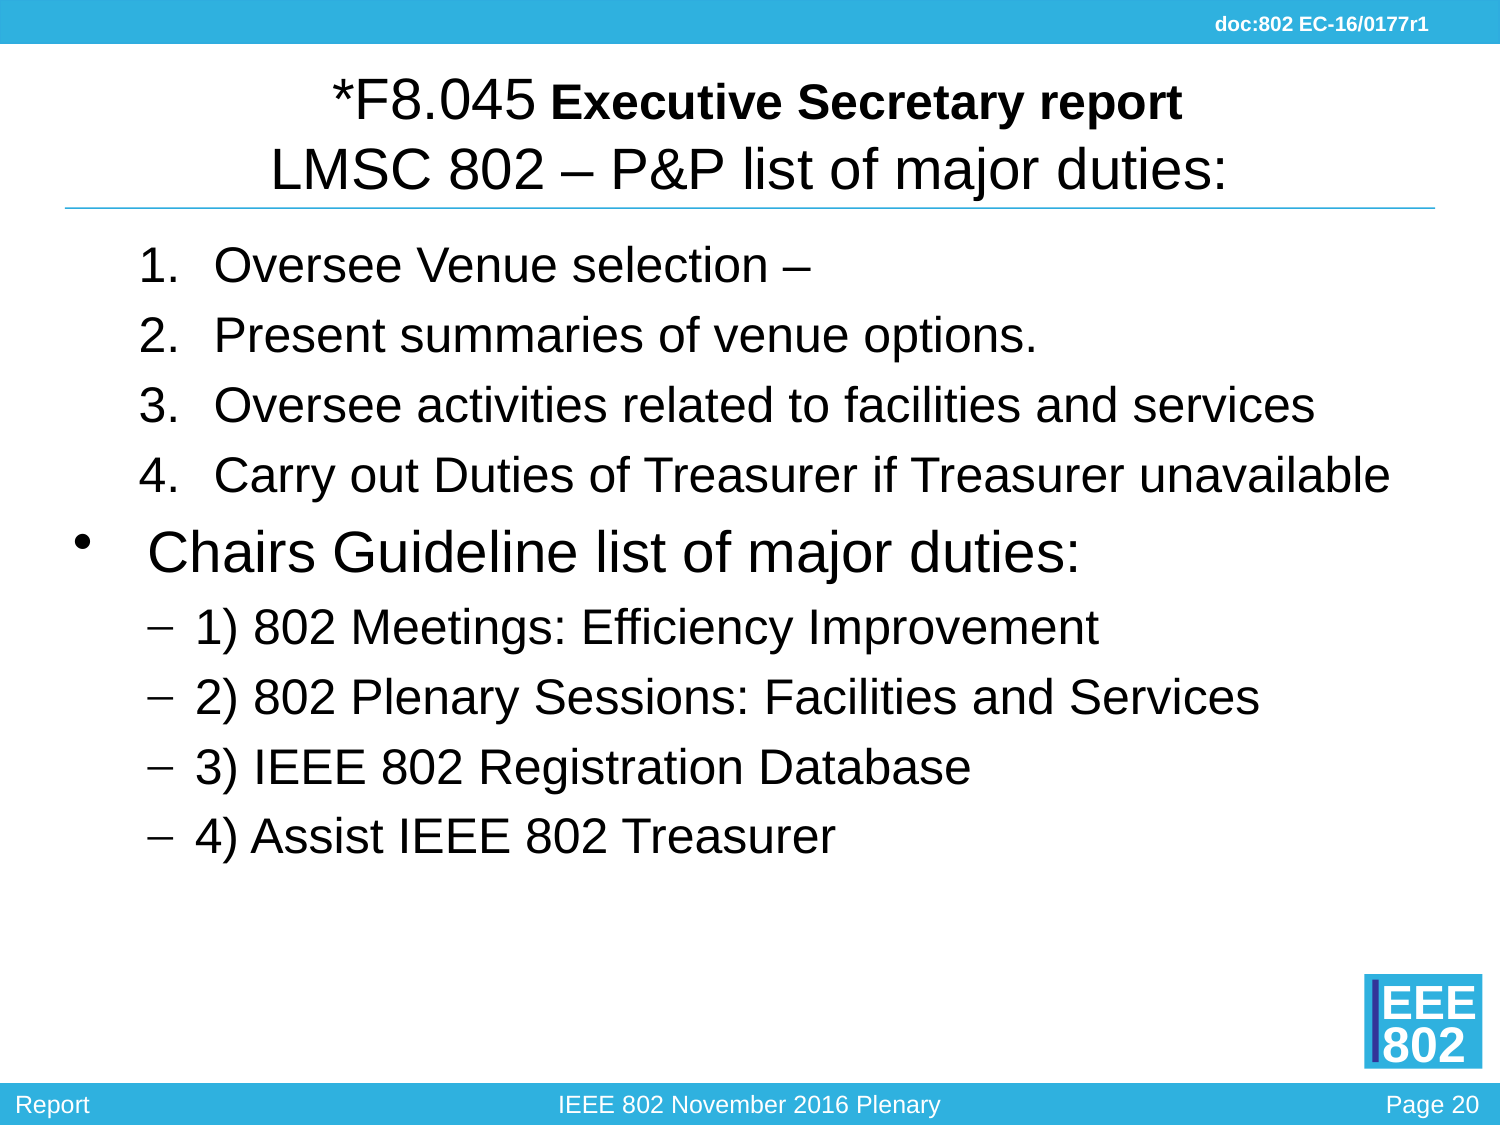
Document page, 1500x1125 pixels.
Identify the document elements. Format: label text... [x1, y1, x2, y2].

list Oversee Venue selection – Present summaries of venue options. Oversee activities related to facilities and services Carry out Duties of Treasurer if Treasurer unavailable Chairs Guideline list of major duties: 1) 802 Meetings: Efficiency Improvement 2) 802 Plenary Sessions: Facilities and Services 3) IEEE 802 Registration Database 4) Assist IEEE 802 Treasurer [57, 224, 1450, 1063]
title *F8.045 Executive Secretary report LMSC 802 – P&P list of major duties: [75, 66, 1425, 197]
